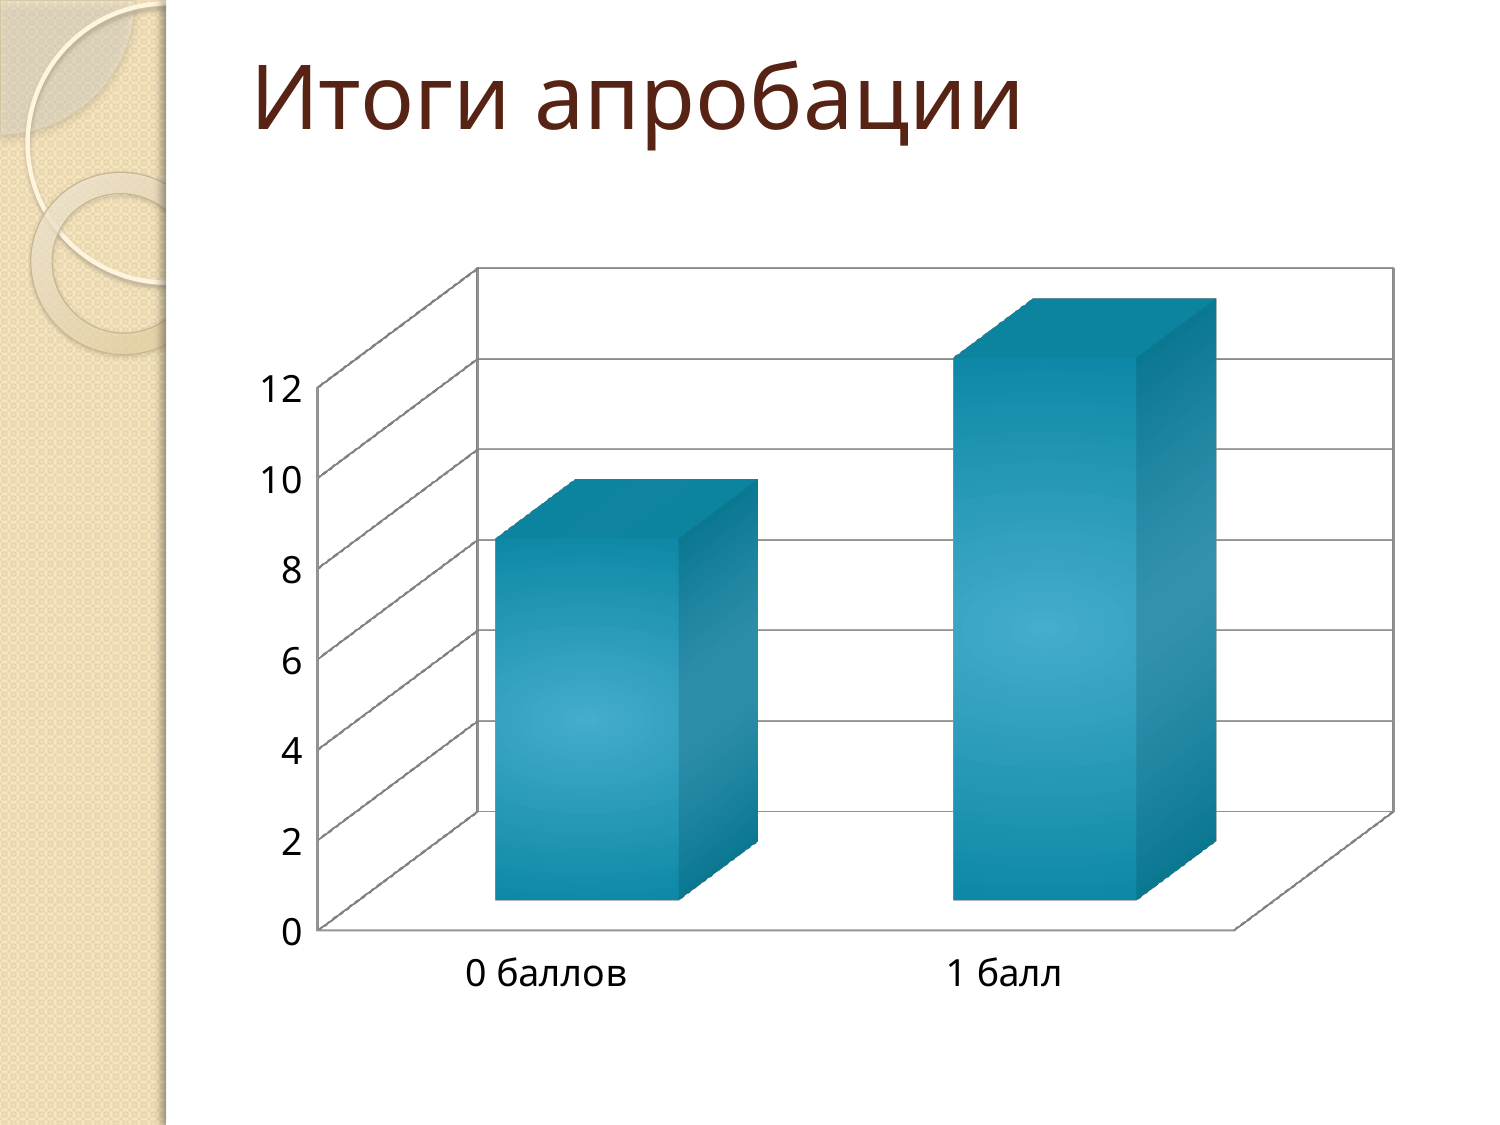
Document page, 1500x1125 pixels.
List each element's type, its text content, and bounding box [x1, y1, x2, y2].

chart [235, 249, 1419, 1016]
title Итоги апробации [235, 23, 1466, 164]
